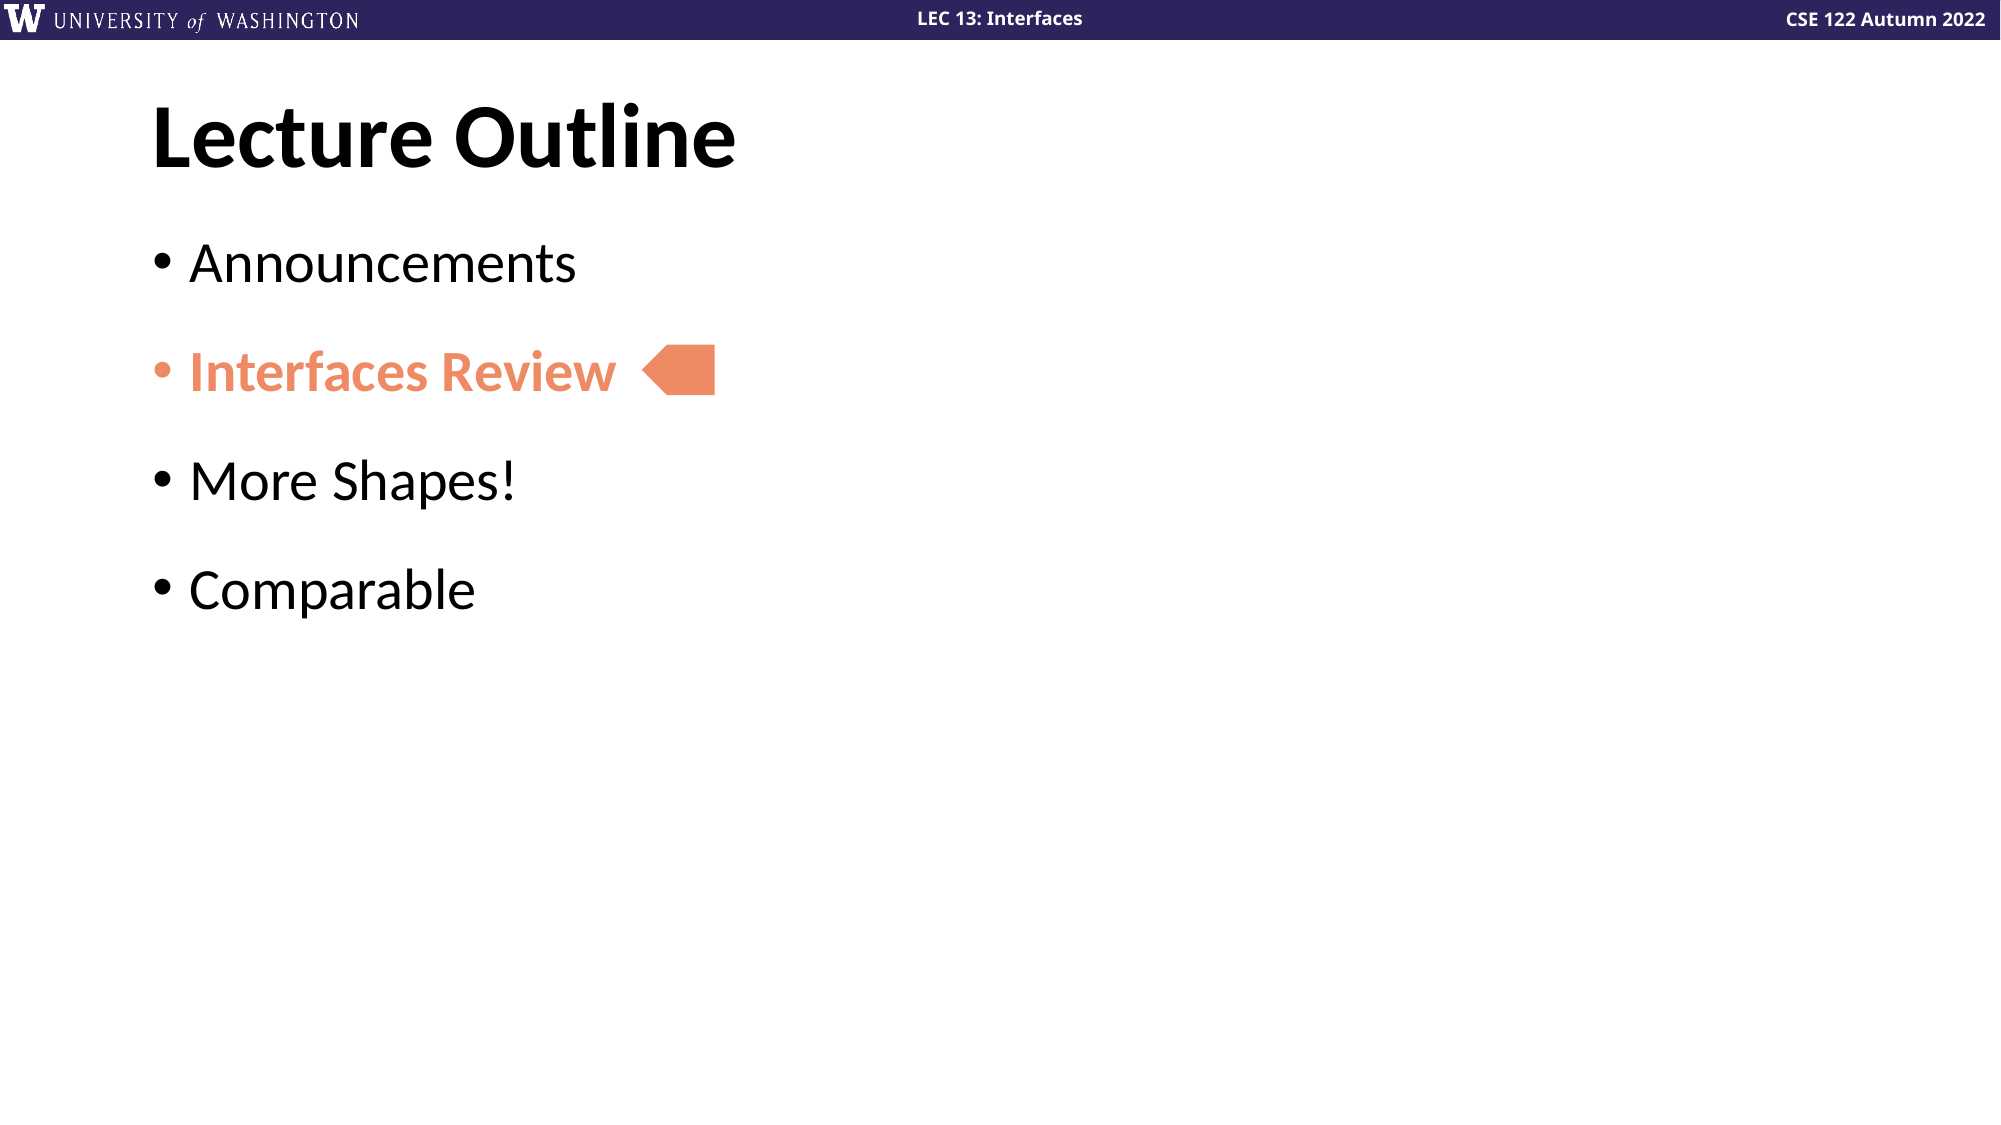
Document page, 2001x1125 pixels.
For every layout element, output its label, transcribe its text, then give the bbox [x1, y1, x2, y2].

list Announcements Interfaces Review More Shapes! Comparable [137, 224, 1863, 1014]
title Lecture Outline [137, 74, 1863, 200]
picture [4, 4, 358, 33]
text_box [640, 343, 716, 397]
